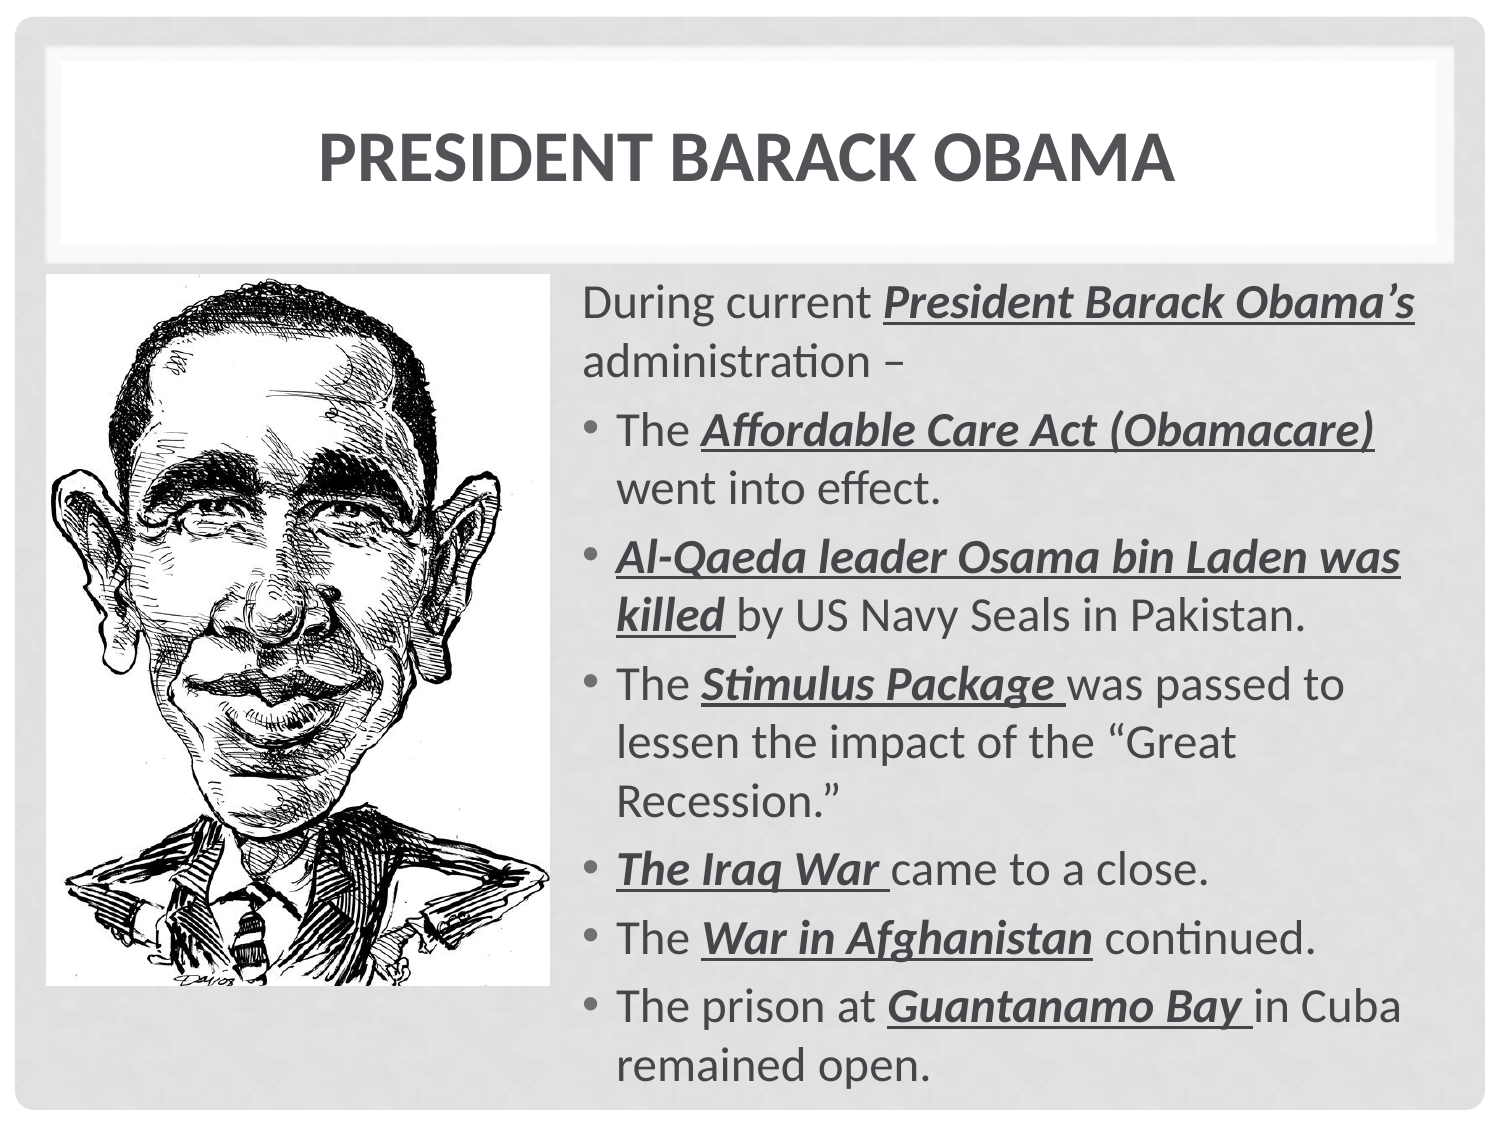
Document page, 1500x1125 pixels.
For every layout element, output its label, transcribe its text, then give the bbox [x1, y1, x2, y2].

title President Barack Obama [69, 66, 1425, 238]
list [46, 274, 550, 986]
list During current President Barack Obama’s administration – The Affordable Care Act (Obamacare) went into effect. Al-Qaeda leader Osama bin Laden was killed by US Navy Seals in Pakistan. The Stimulus Package was passed to lessen the impact of the “Great Recession.” The Iraq War came to a close. The War in Afghanistan continued. The prison at Guantanamo Bay in Cuba remained open. [549, 262, 1488, 1100]
